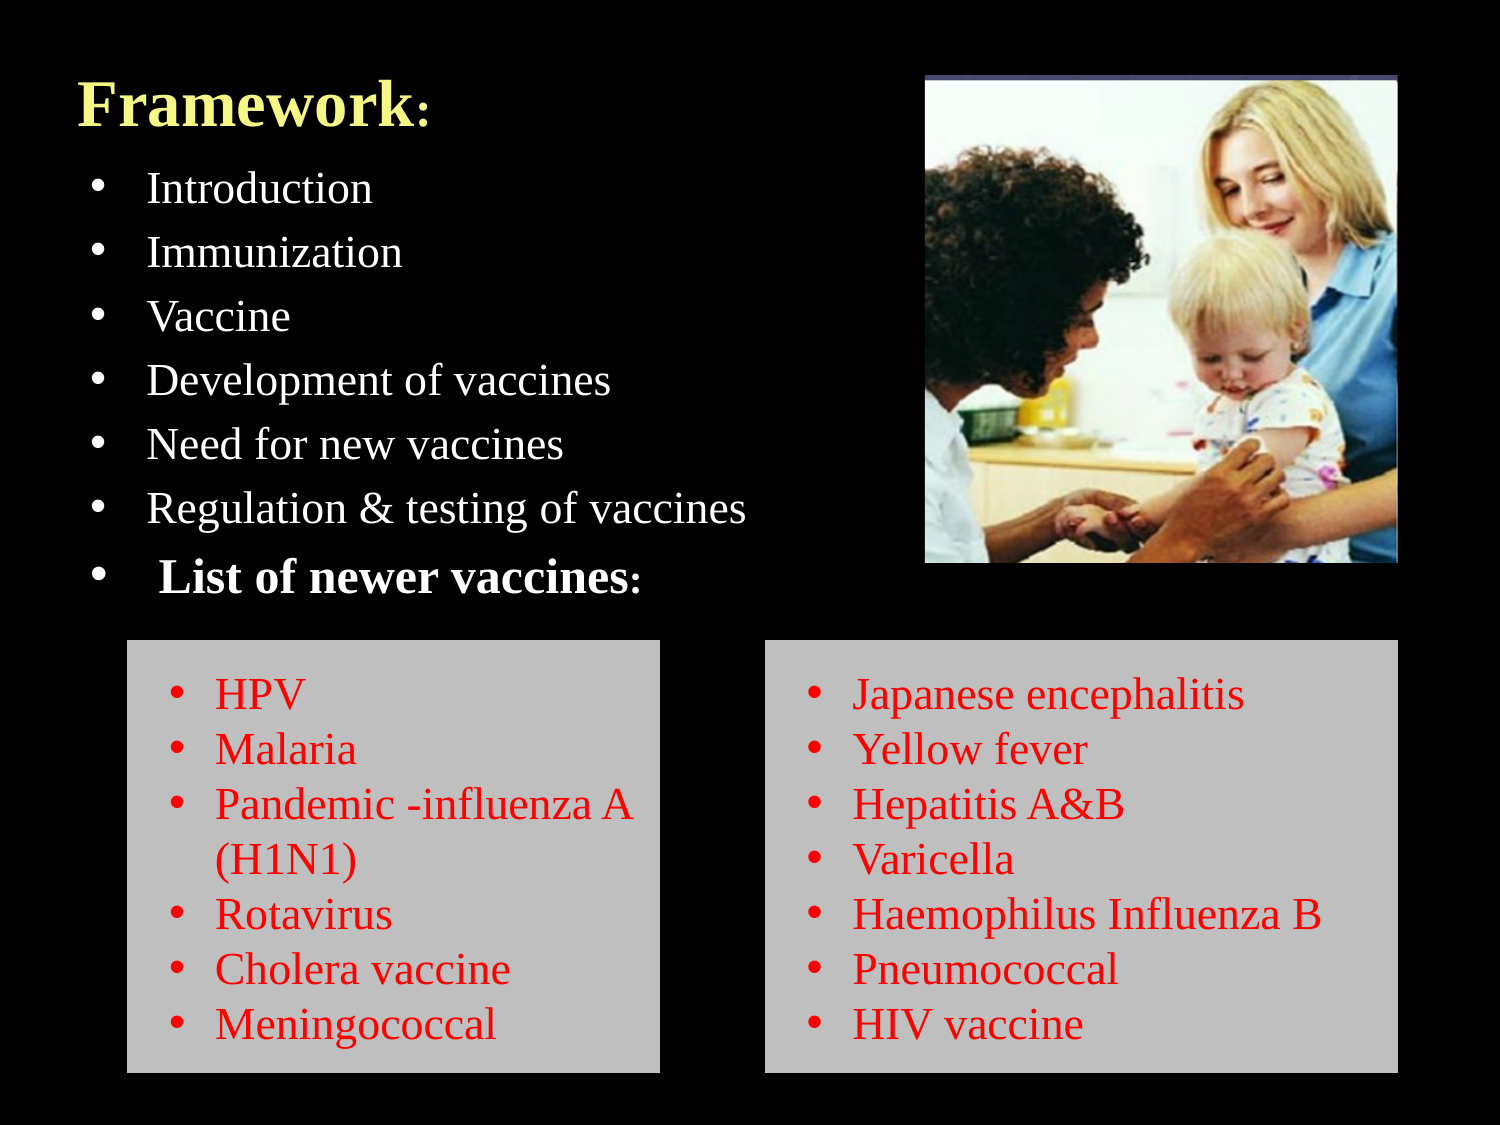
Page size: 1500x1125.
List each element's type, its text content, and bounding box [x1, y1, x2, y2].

picture [1369, 557, 1380, 563]
picture [924, 74, 1398, 563]
text_box HPV Malaria Pandemic -influenza A (H1N1) Rotavirus Cholera vaccine Meningococcal [123, 635, 665, 1077]
title Framework: [62, 37, 1413, 163]
list Introduction Immunization Vaccine Development of vaccines Need for new vaccines Regulation & testing of vaccines List of newer vaccines: [75, 149, 1475, 1088]
text_box Japanese encephalitis Yellow fever Hepatitis A&B Varicella Haemophilus Influenza B Pneumococcal HIV vaccine [760, 635, 1402, 1077]
